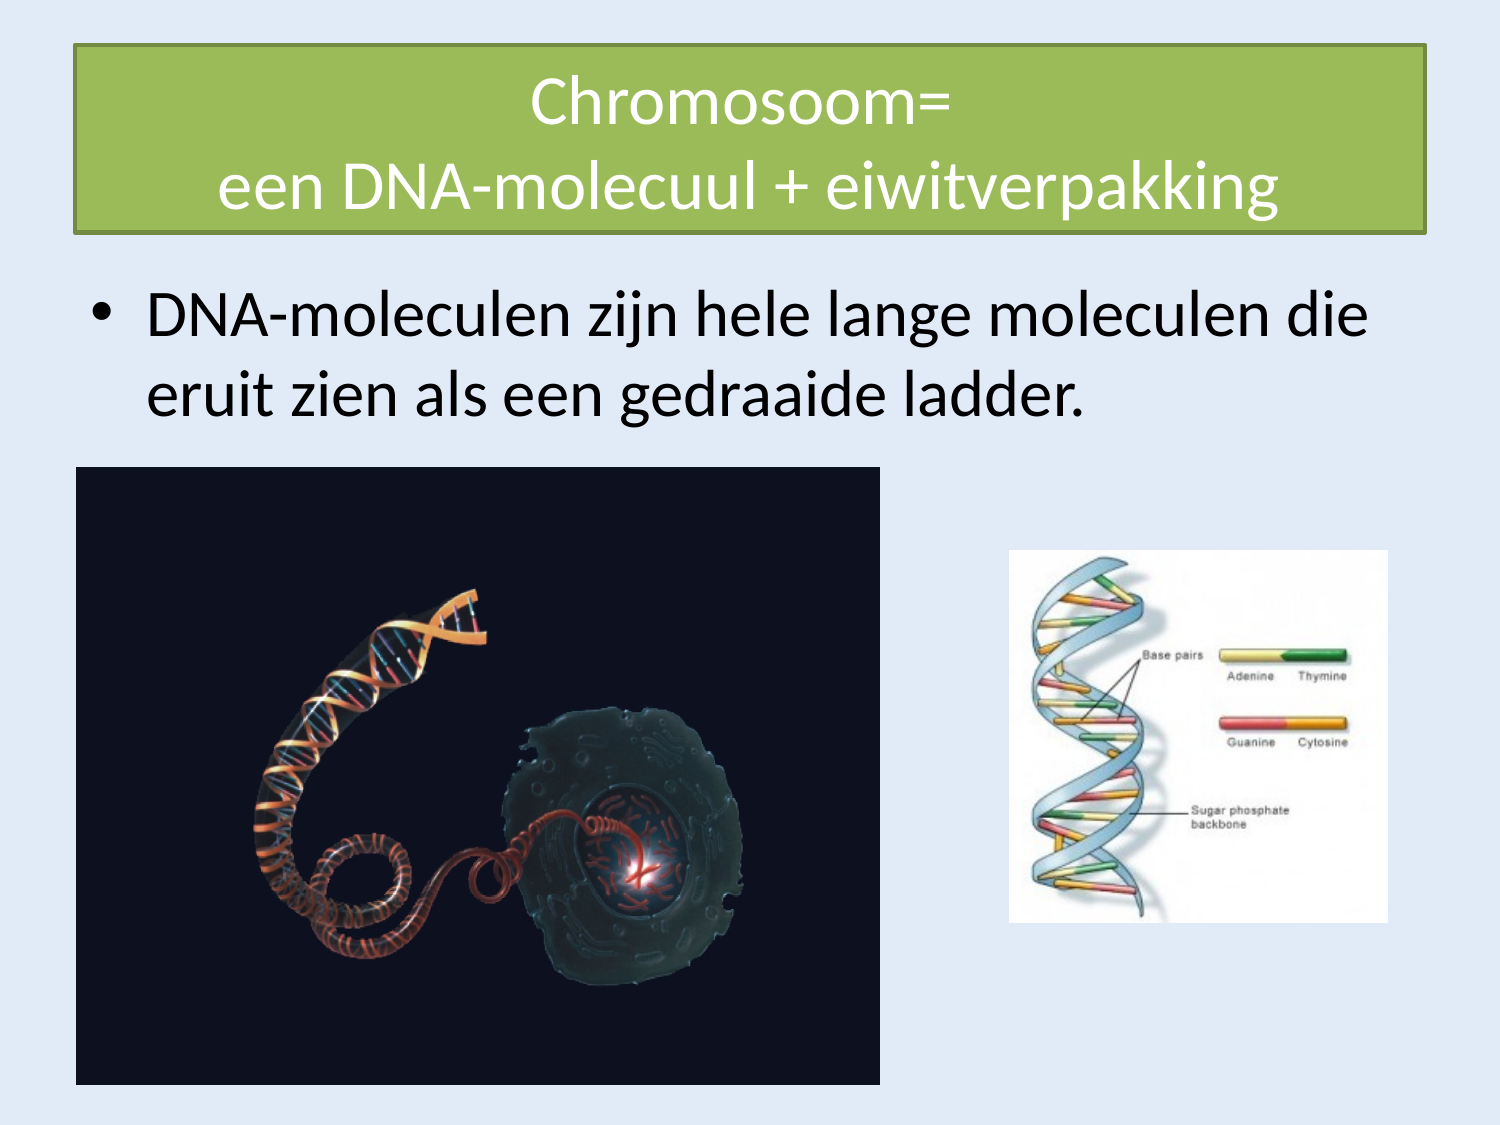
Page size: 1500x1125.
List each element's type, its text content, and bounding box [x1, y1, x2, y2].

title Chromosoom= een DNA-molecuul + eiwitverpakking [73, 43, 1427, 235]
picture [1009, 550, 1389, 923]
list DNA-moleculen zijn hele lange moleculen die eruit zien als een gedraaide ladder. [75, 262, 1425, 1005]
picture [76, 467, 881, 1085]
